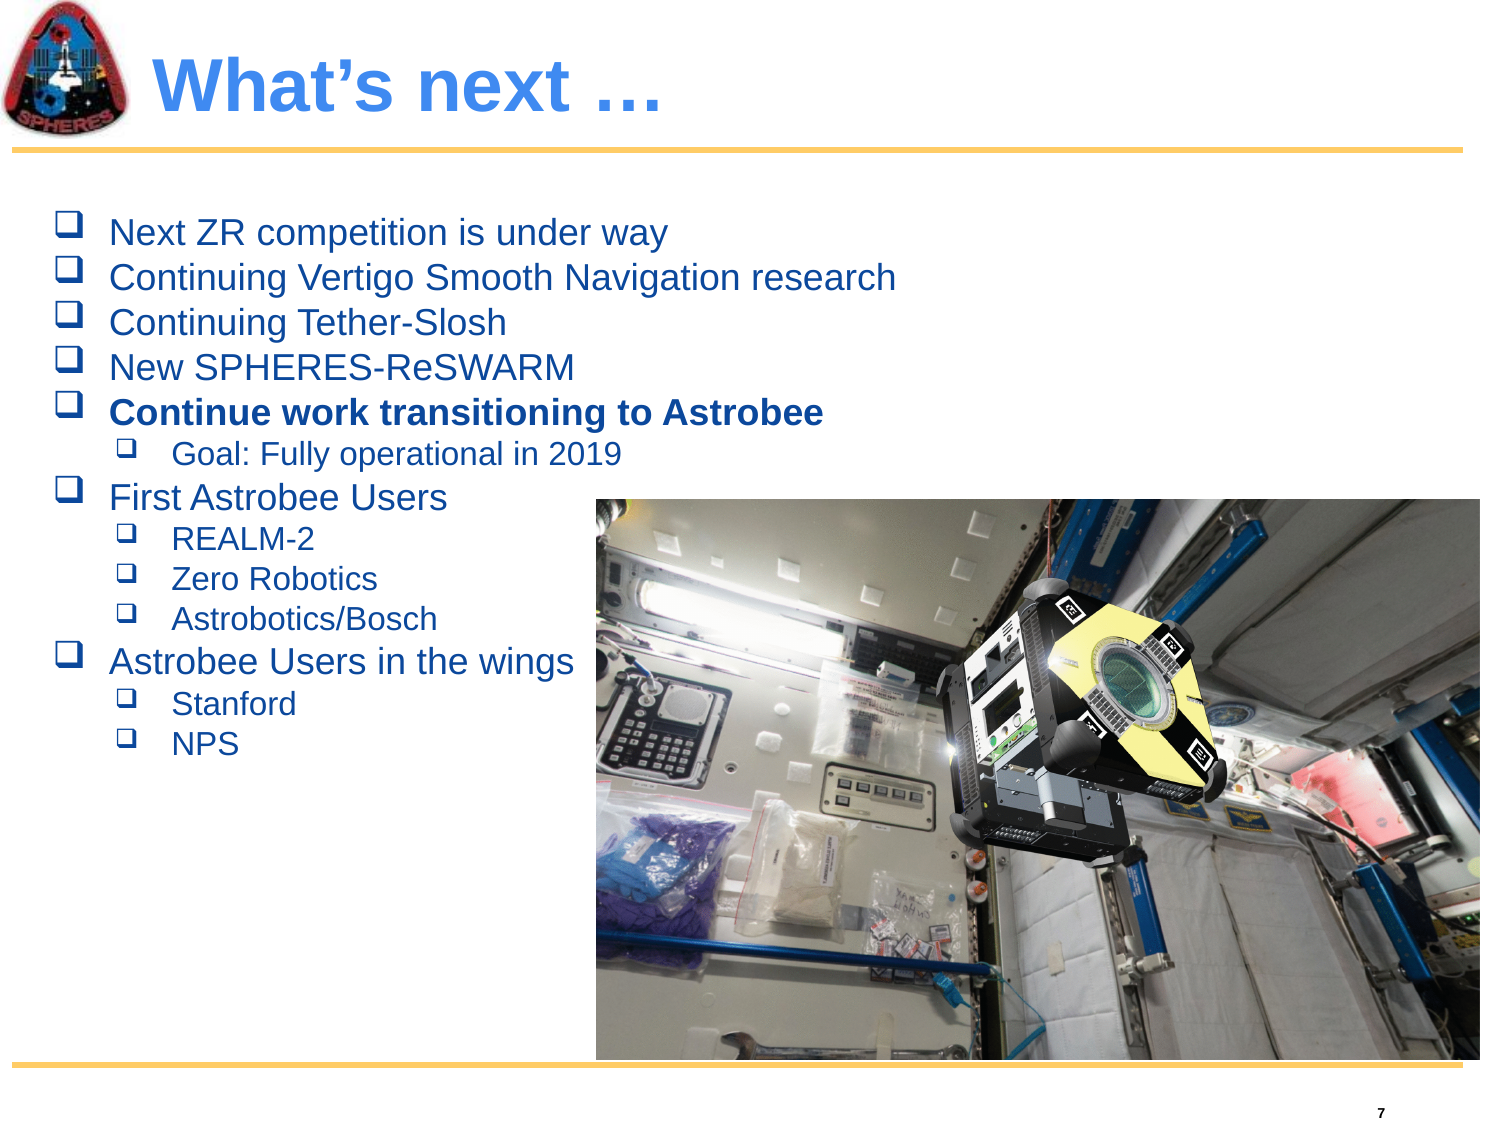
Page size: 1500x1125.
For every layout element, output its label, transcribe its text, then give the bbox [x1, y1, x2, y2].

title What’s next … [137, 24, 1451, 138]
picture [0, 0, 131, 139]
list Next ZR competition is under way Continuing Vertigo Smooth Navigation research Continuing Tether-Slosh New SPHERES-ReSWARM Continue work transitioning to Astrobee Goal: Fully operational in 2019 First Astrobee Users REALM-2 Zero Robotics Astrobotics/Bosch Astrobee Users in the wings Stanford NPS [37, 199, 1201, 1063]
picture [596, 499, 1480, 1061]
